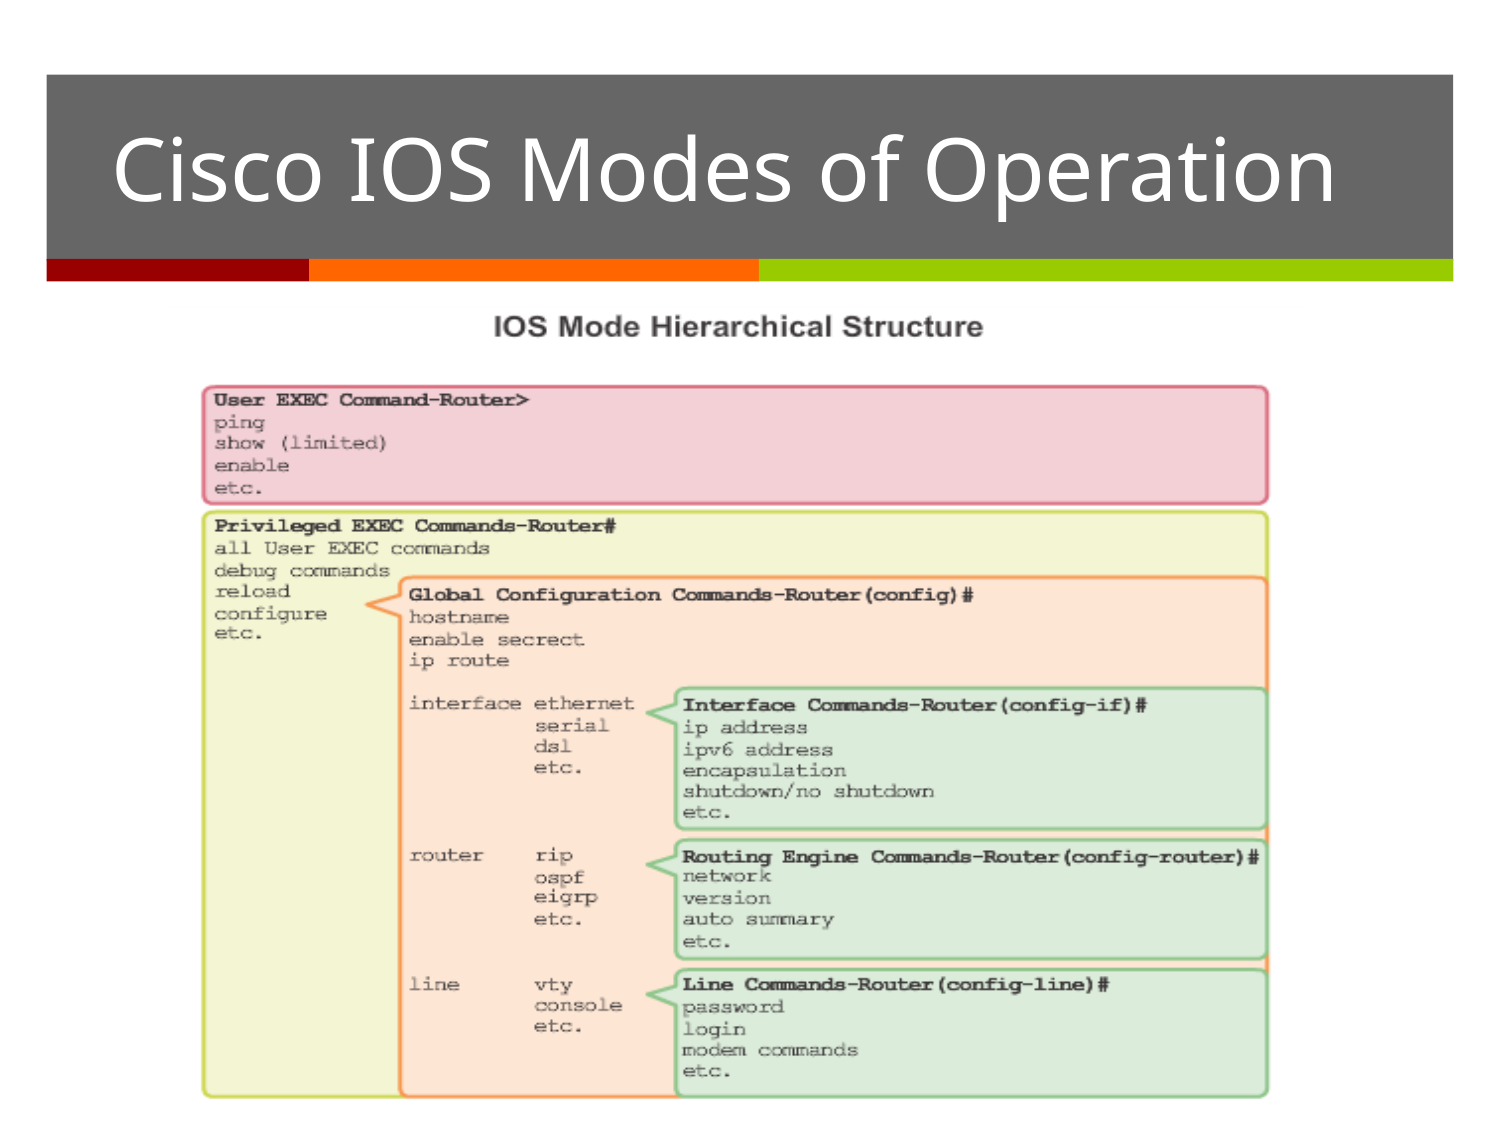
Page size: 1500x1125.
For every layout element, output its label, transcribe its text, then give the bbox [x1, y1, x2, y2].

title Cisco IOS Modes of Operation [57, 98, 1393, 236]
picture [169, 305, 1301, 1125]
